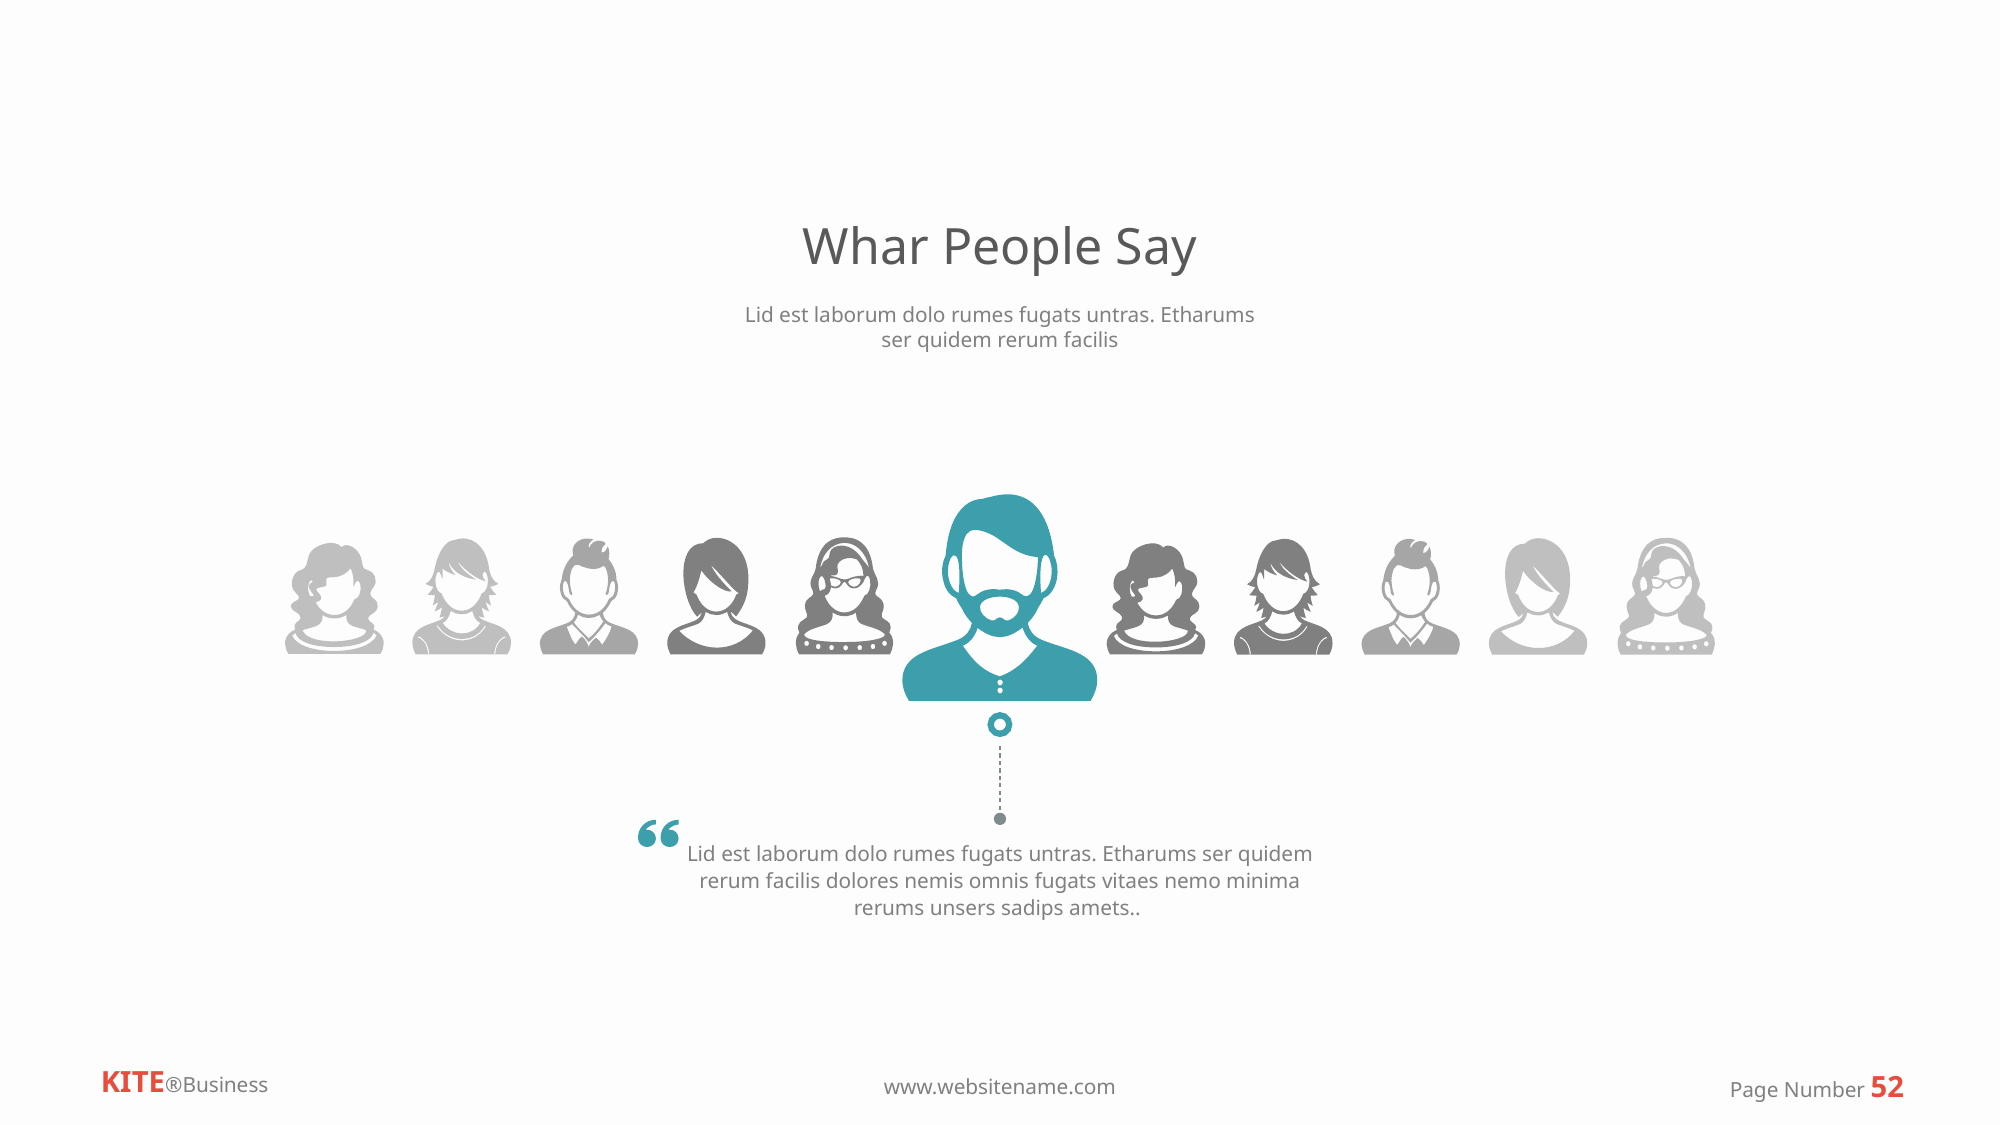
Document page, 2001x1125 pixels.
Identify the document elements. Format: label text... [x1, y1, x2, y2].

text_box [660, 819, 679, 848]
text_box [1488, 538, 1588, 655]
text_box Lid est laborum dolo rumes fugats untras. Etharums ser quidem rerum facilis [719, 294, 1281, 359]
text_box [539, 538, 639, 655]
text_box [795, 537, 894, 655]
text_box [285, 542, 384, 654]
text_box [412, 538, 511, 655]
text_box [638, 819, 656, 848]
text_box [1361, 538, 1460, 655]
text_box KITE®Business [85, 1056, 284, 1106]
text_box www.websitename.com [869, 1066, 1131, 1107]
text_box [1106, 543, 1206, 655]
text_box [1234, 538, 1333, 655]
text_box [667, 537, 766, 655]
text_box [1617, 537, 1715, 655]
text_box Page Number 52 [1715, 1061, 1919, 1112]
text_box [902, 494, 1098, 701]
text_box Lid est laborum dolo rumes fugats untras. Etharums ser quidem rerum facilis dolores nemis omnis fugats vitaes nemo minima rerums unsers sadips amets.. [657, 831, 1343, 927]
text_box [989, 714, 1011, 735]
text_box Whar People Say [788, 207, 1212, 282]
